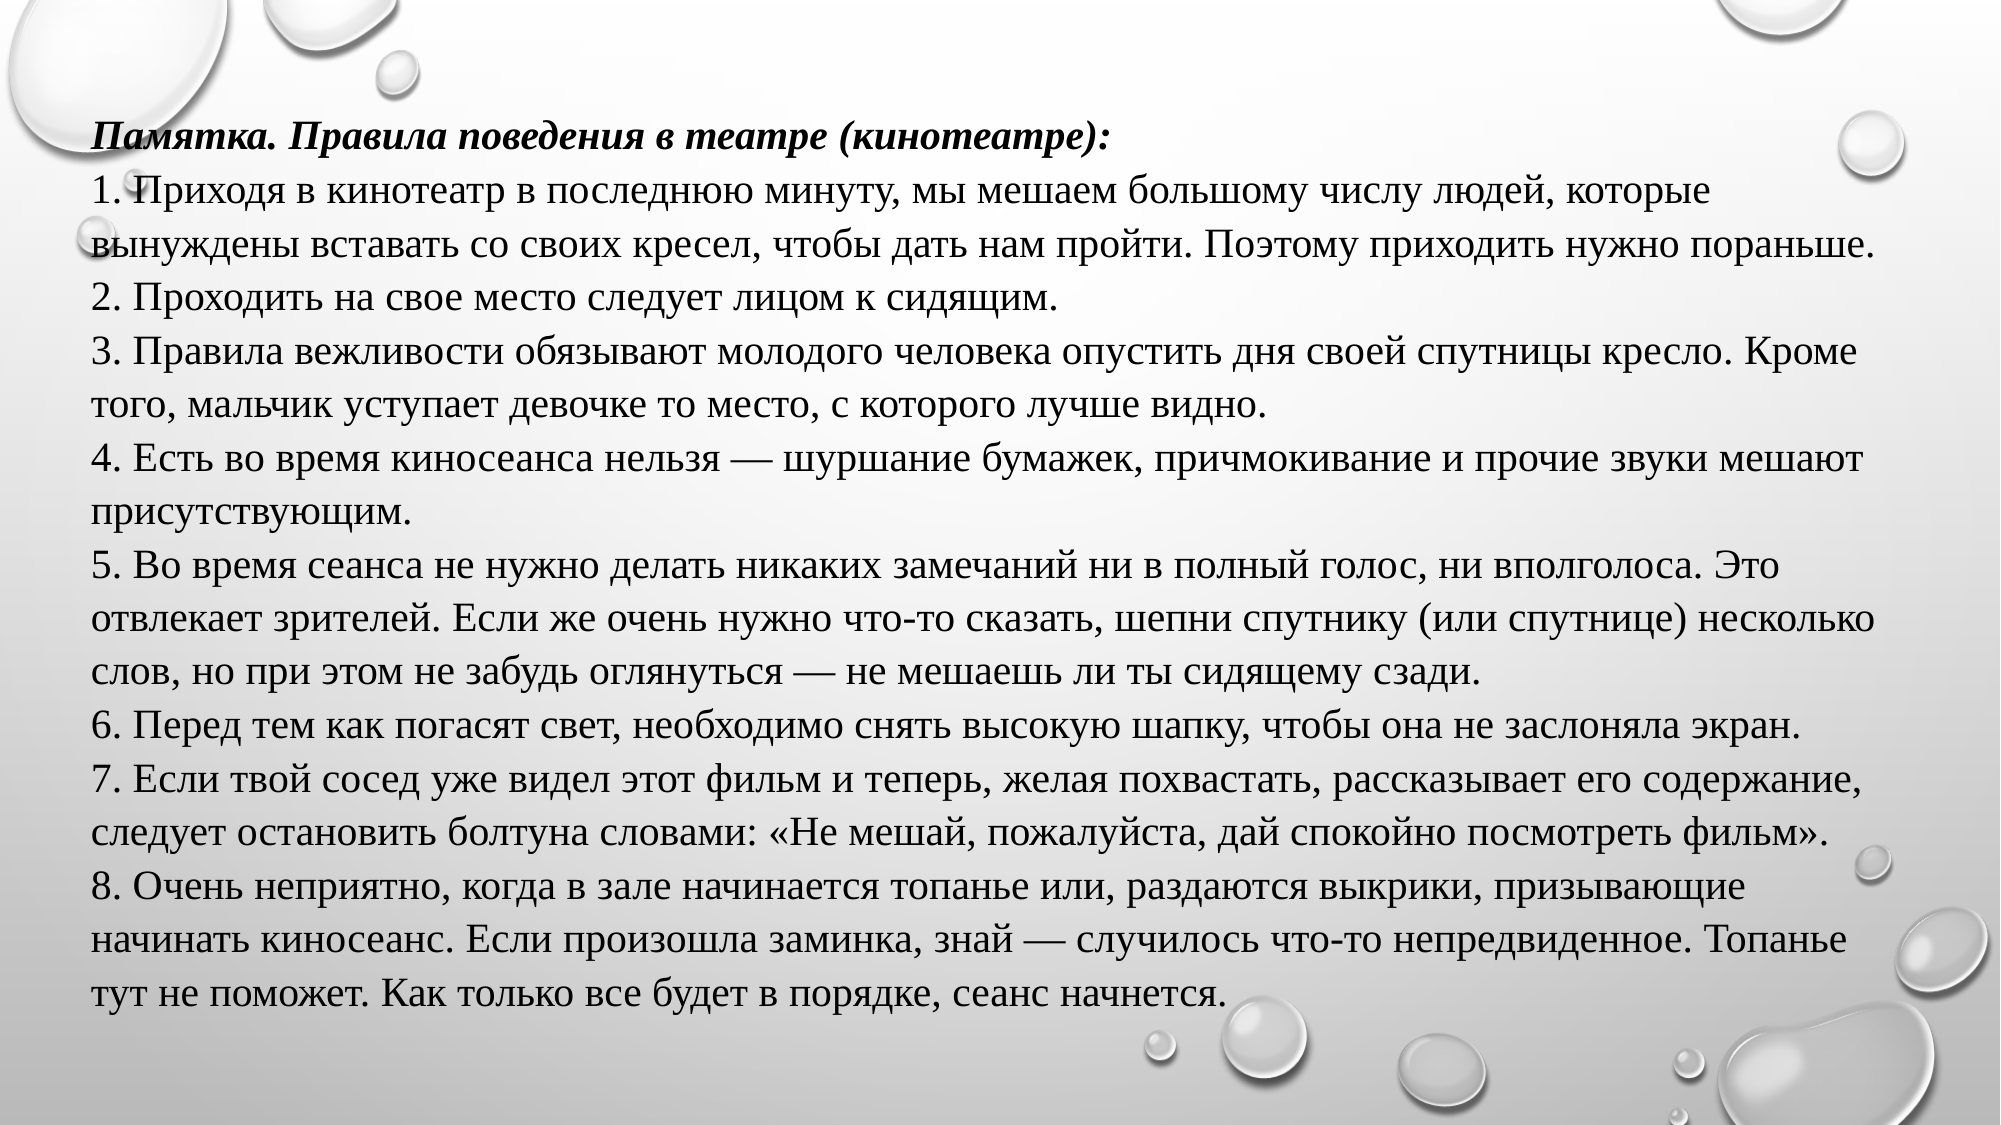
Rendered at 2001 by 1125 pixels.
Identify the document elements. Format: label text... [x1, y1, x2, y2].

picture [0, 0, 2000, 1125]
text_box Памятка. Правила поведения в театре (кинотеатре): 1. Приходя в кинотеатр в последнюю минуту, мы мешаем большому числу людей, которые вынуждены вставать со своих кресел, чтобы дать нам пройти. Поэтому приходить нужно пораньше. 2. Проходить на свое место следует лицом к сидящим. 3. Правила вежливости обязывают молодого человека опустить дня своей спутницы кресло. Кроме того, мальчик уступает девочке то место, с которого лучше видно. 4. Есть во время киносеанса нельзя — шуршание бумажек, причмокивание и прочие звуки мешают присутствующим. 5. Во время сеанса не нужно делать никаких замечаний ни в полный голос, ни вполголоса. Это отвлекает зрителей. Если же очень нужно что-то сказать, шепни спутнику (или спутнице) несколько слов, но при этом не забудь оглянуться — не мешаешь ли ты сидящему сзади. 6. Перед тем как погасят свет, необходимо снять высокую шапку, чтобы она не заслоняла экран. 7. Если твой сосед уже видел этот фильм и теперь, желая похвастать, рассказывает его содержание, следует остановить болтуна словами: «Не мешай, пожалуйста, дай спокойно посмотреть фильм». 8. Очень неприятно, когда в зале начинается топанье или, раздаются выкрики, призывающие начинать киносеанс. Если произошла заминка, знай — случилось что-то непредвиденное. Топанье тут не поможет. Как только все будет в порядке, сеанс начнется. [76, 97, 1924, 1022]
